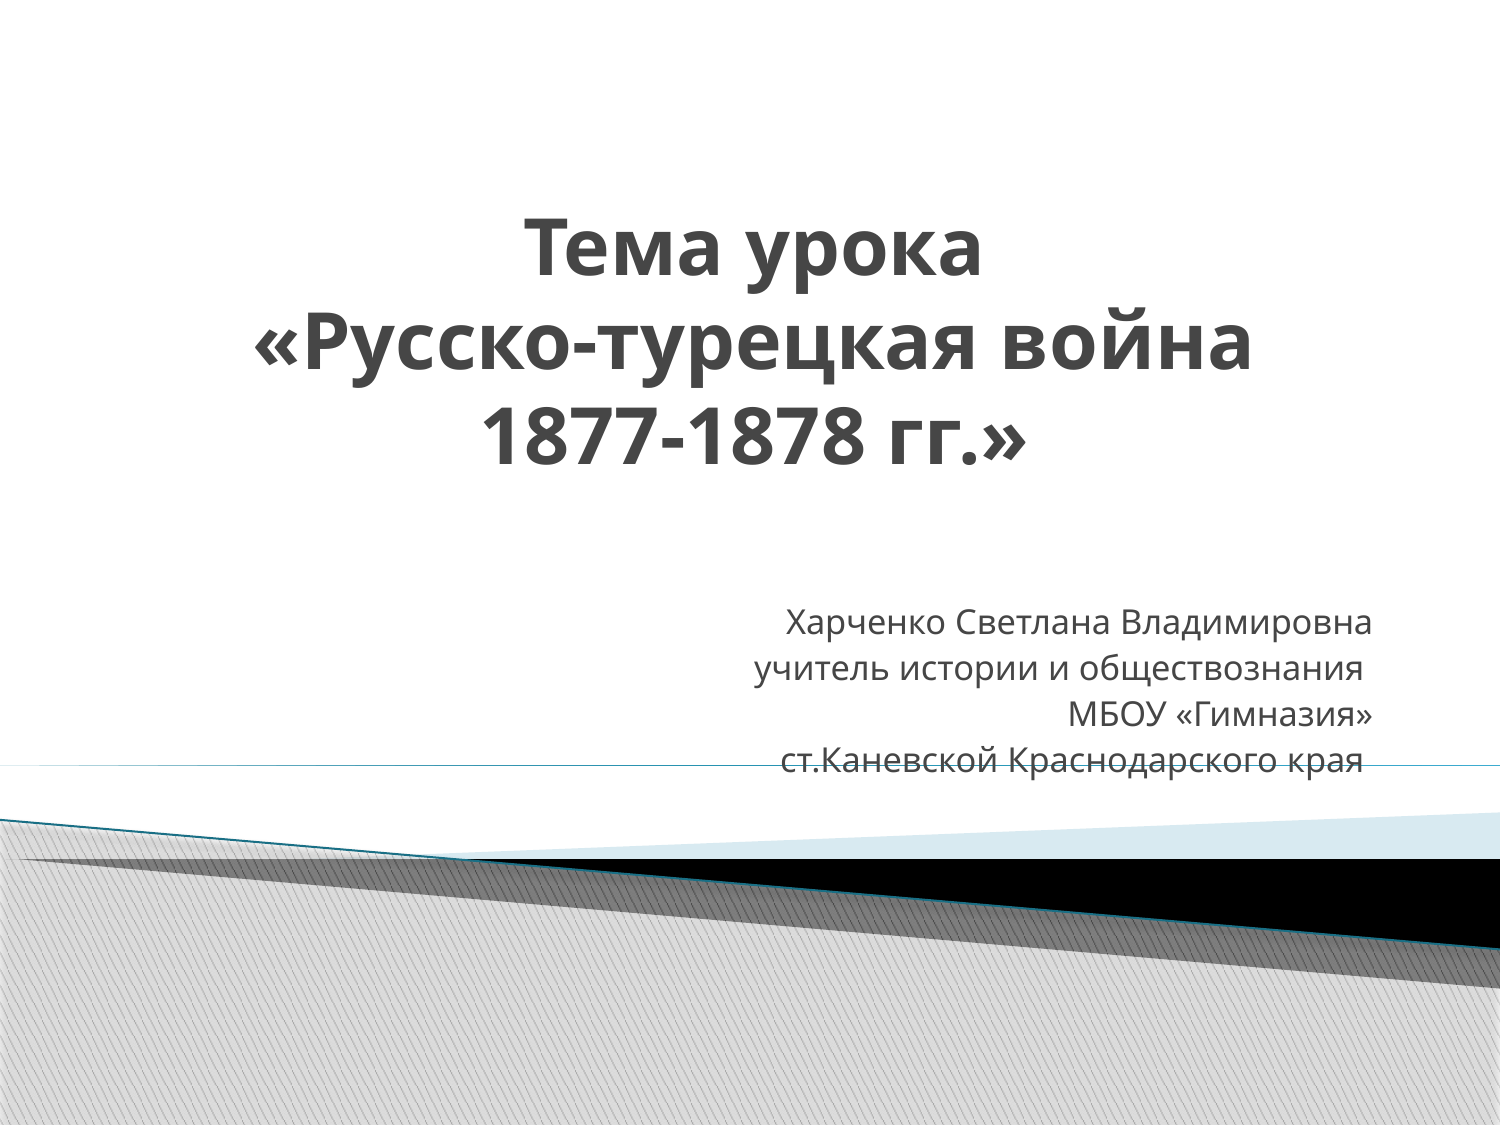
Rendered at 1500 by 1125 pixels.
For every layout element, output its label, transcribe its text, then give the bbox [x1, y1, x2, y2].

picture [5, 859, 1500, 989]
subtitle Харченко Светлана Владимировна учитель истории и обществознания МБОУ «Гимназия» ст.Каневской Краснодарского края [112, 592, 1388, 790]
title Тема урока «Русско-турецкая война 1877-1878 гг.» [117, 187, 1393, 488]
